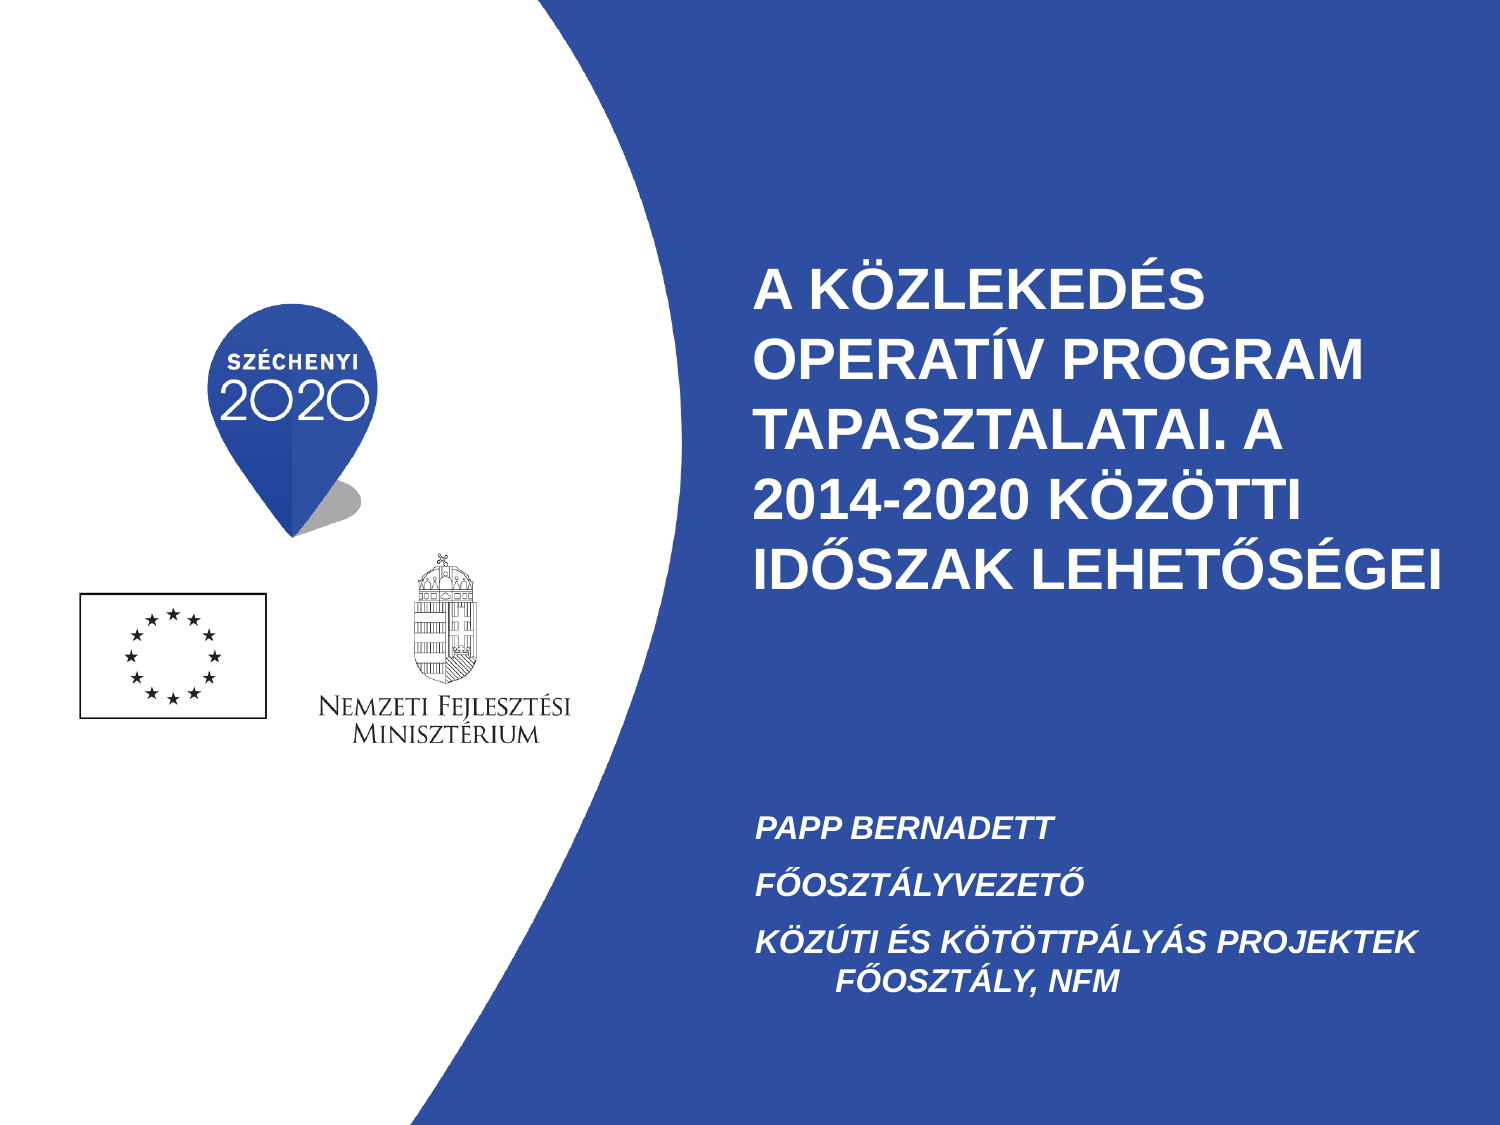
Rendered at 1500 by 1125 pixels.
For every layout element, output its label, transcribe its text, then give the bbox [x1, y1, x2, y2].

title A Közlekedés Operatív program tapasztalatai. A 2014-2020 közötti időszak lehetőségei [737, 243, 1463, 563]
list Papp bernadett főosztályvezető KÖZúti és kötöttpályás projektek főosztály, NFM [740, 798, 1500, 1008]
picture [0, 0, 1500, 1125]
